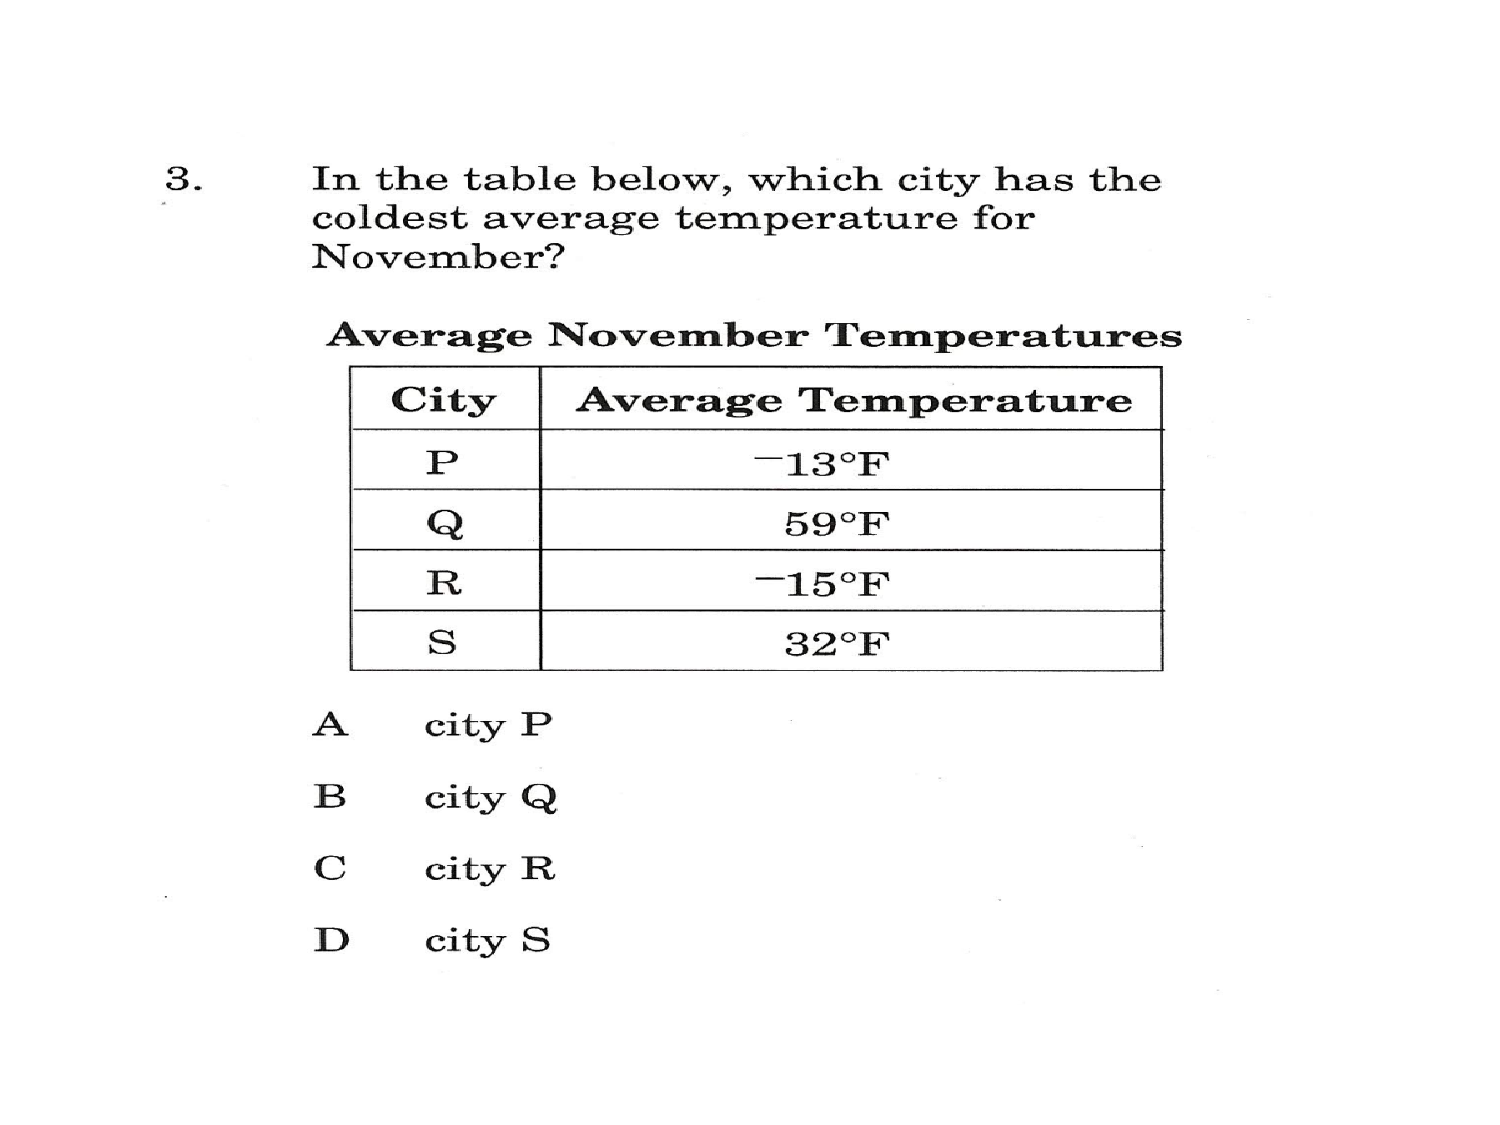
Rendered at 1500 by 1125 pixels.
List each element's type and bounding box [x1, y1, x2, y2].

list [137, 124, 1313, 1006]
